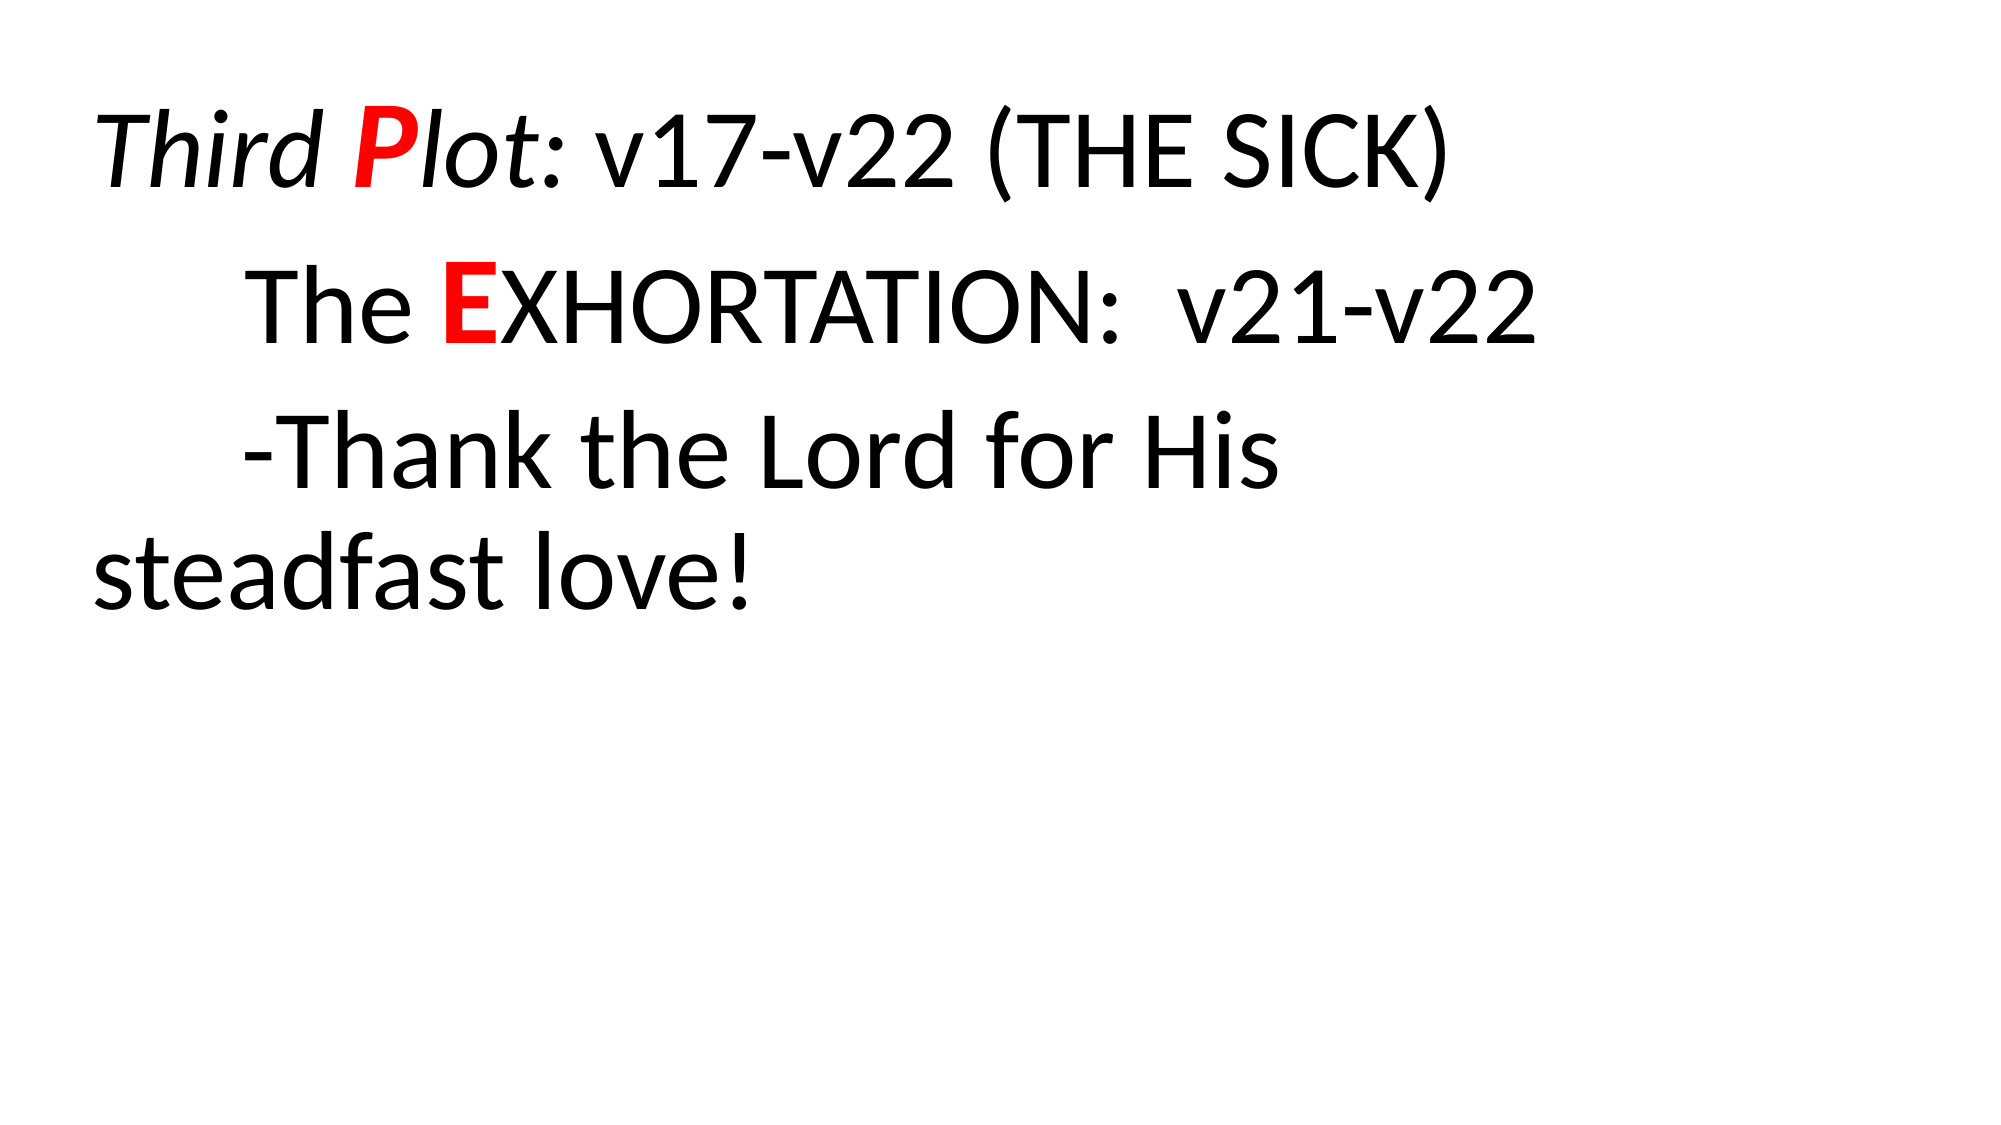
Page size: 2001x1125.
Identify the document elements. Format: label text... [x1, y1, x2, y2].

list Third Plot: v17-v22 (THE SICK) The EXHORTATION: v21-v22 -Thank the Lord for His steadfast love! [76, 72, 1941, 1104]
